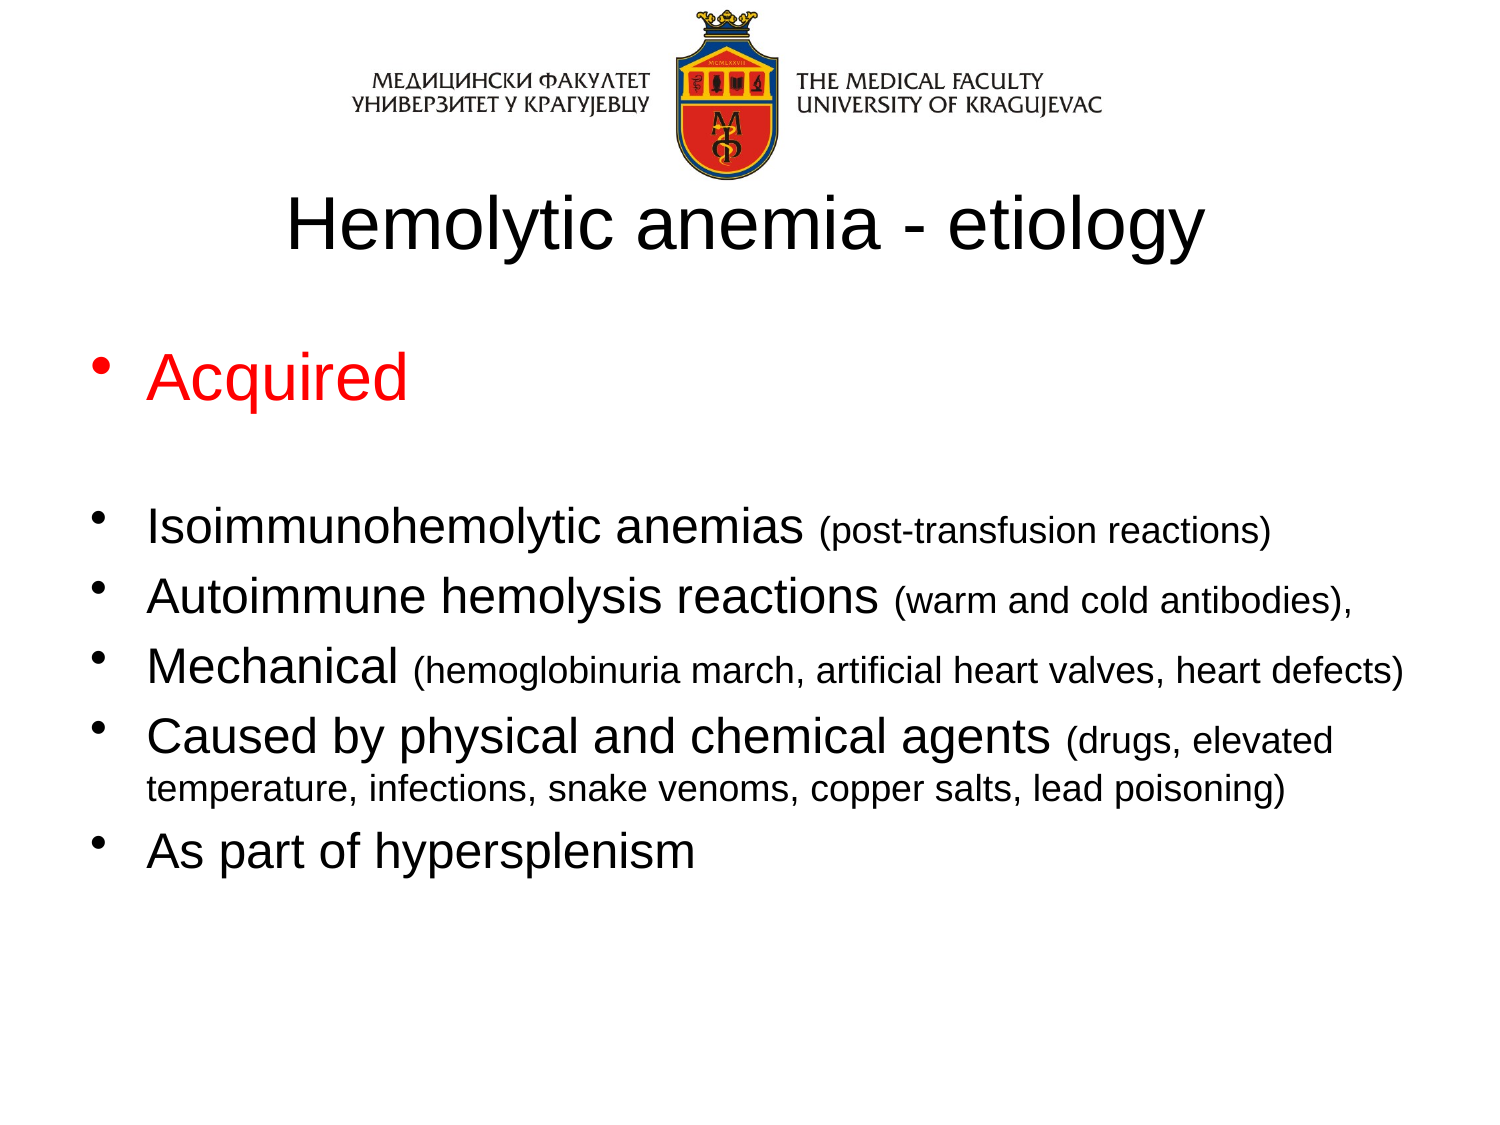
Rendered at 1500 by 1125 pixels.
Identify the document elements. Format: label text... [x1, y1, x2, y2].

list Acquired Isoimmunohemolytic anemias (post-transfusion reactions) Autoimmune hemolysis reactions (warm and cold antibodies), Mechanical (hemoglobinuria march, artificial heart valves, heart defects) Caused by physical and chemical agents (drugs, elevated temperature, infections, snake venoms, copper salts, lead poisoning) As part of hypersplenism [75, 326, 1425, 1118]
title Hemolytic anemia - etiology [71, 172, 1422, 266]
picture [328, 0, 1125, 172]
